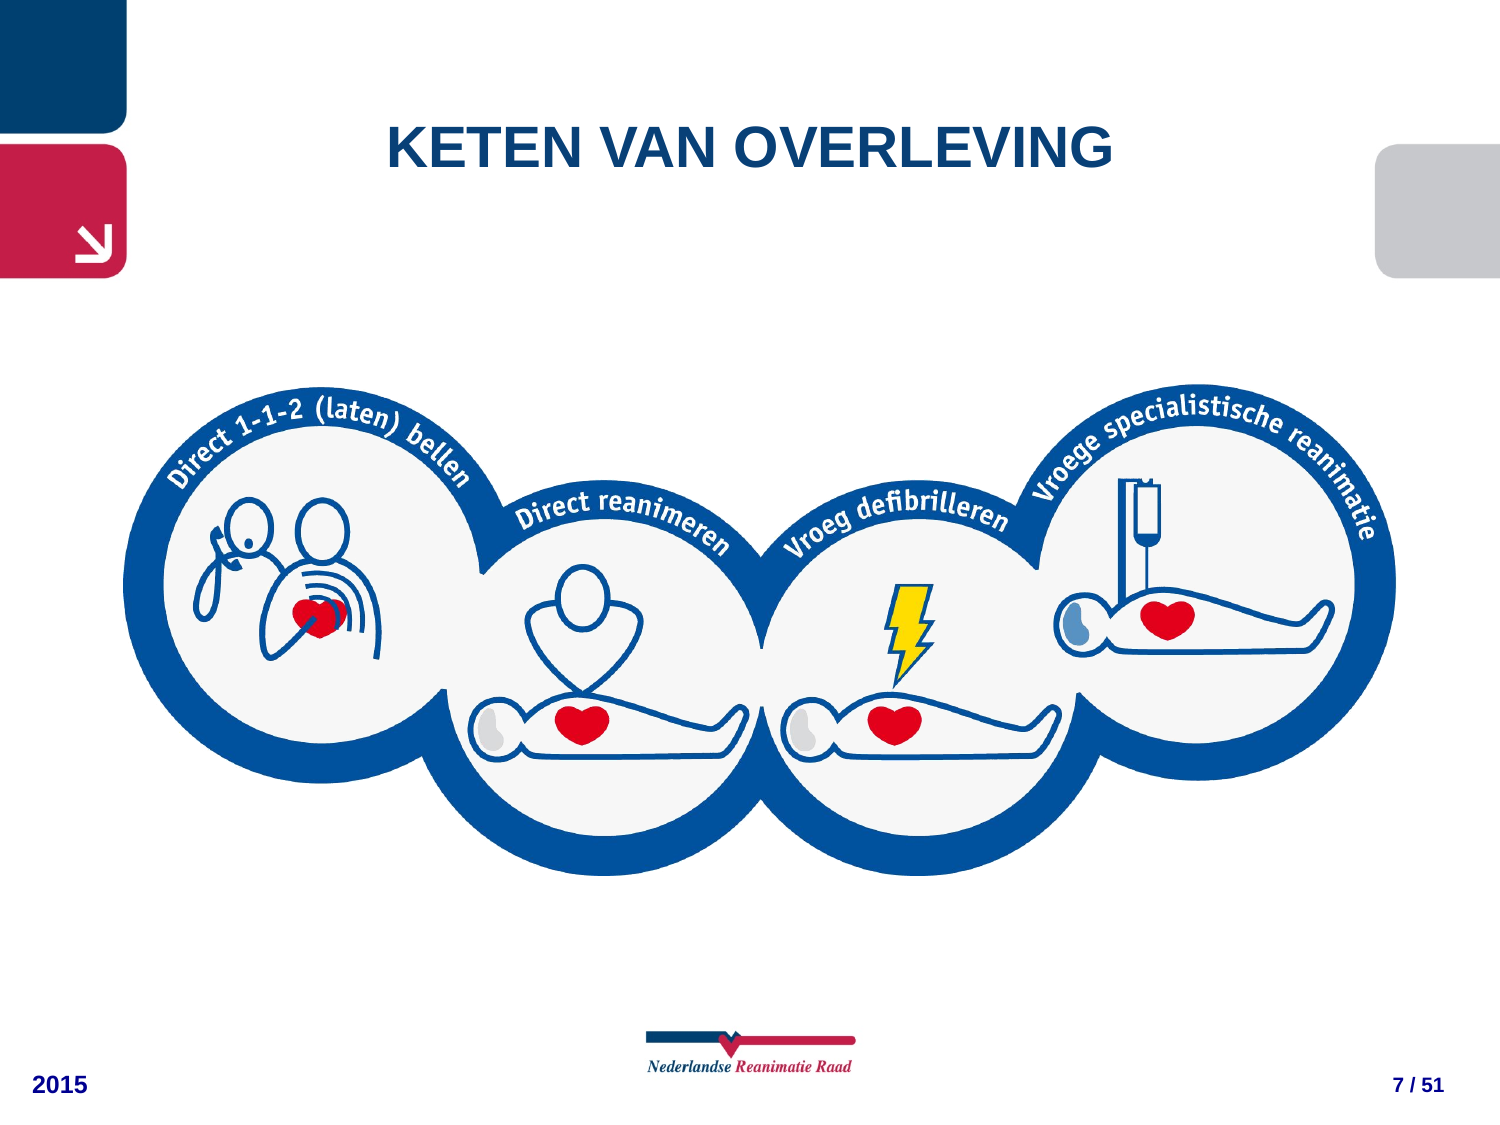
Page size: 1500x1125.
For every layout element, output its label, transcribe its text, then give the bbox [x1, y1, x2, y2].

picture [0, 0, 1500, 1125]
text_box KETEN VAN OVERLEVING [33, 101, 1468, 177]
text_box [122, 378, 1400, 876]
